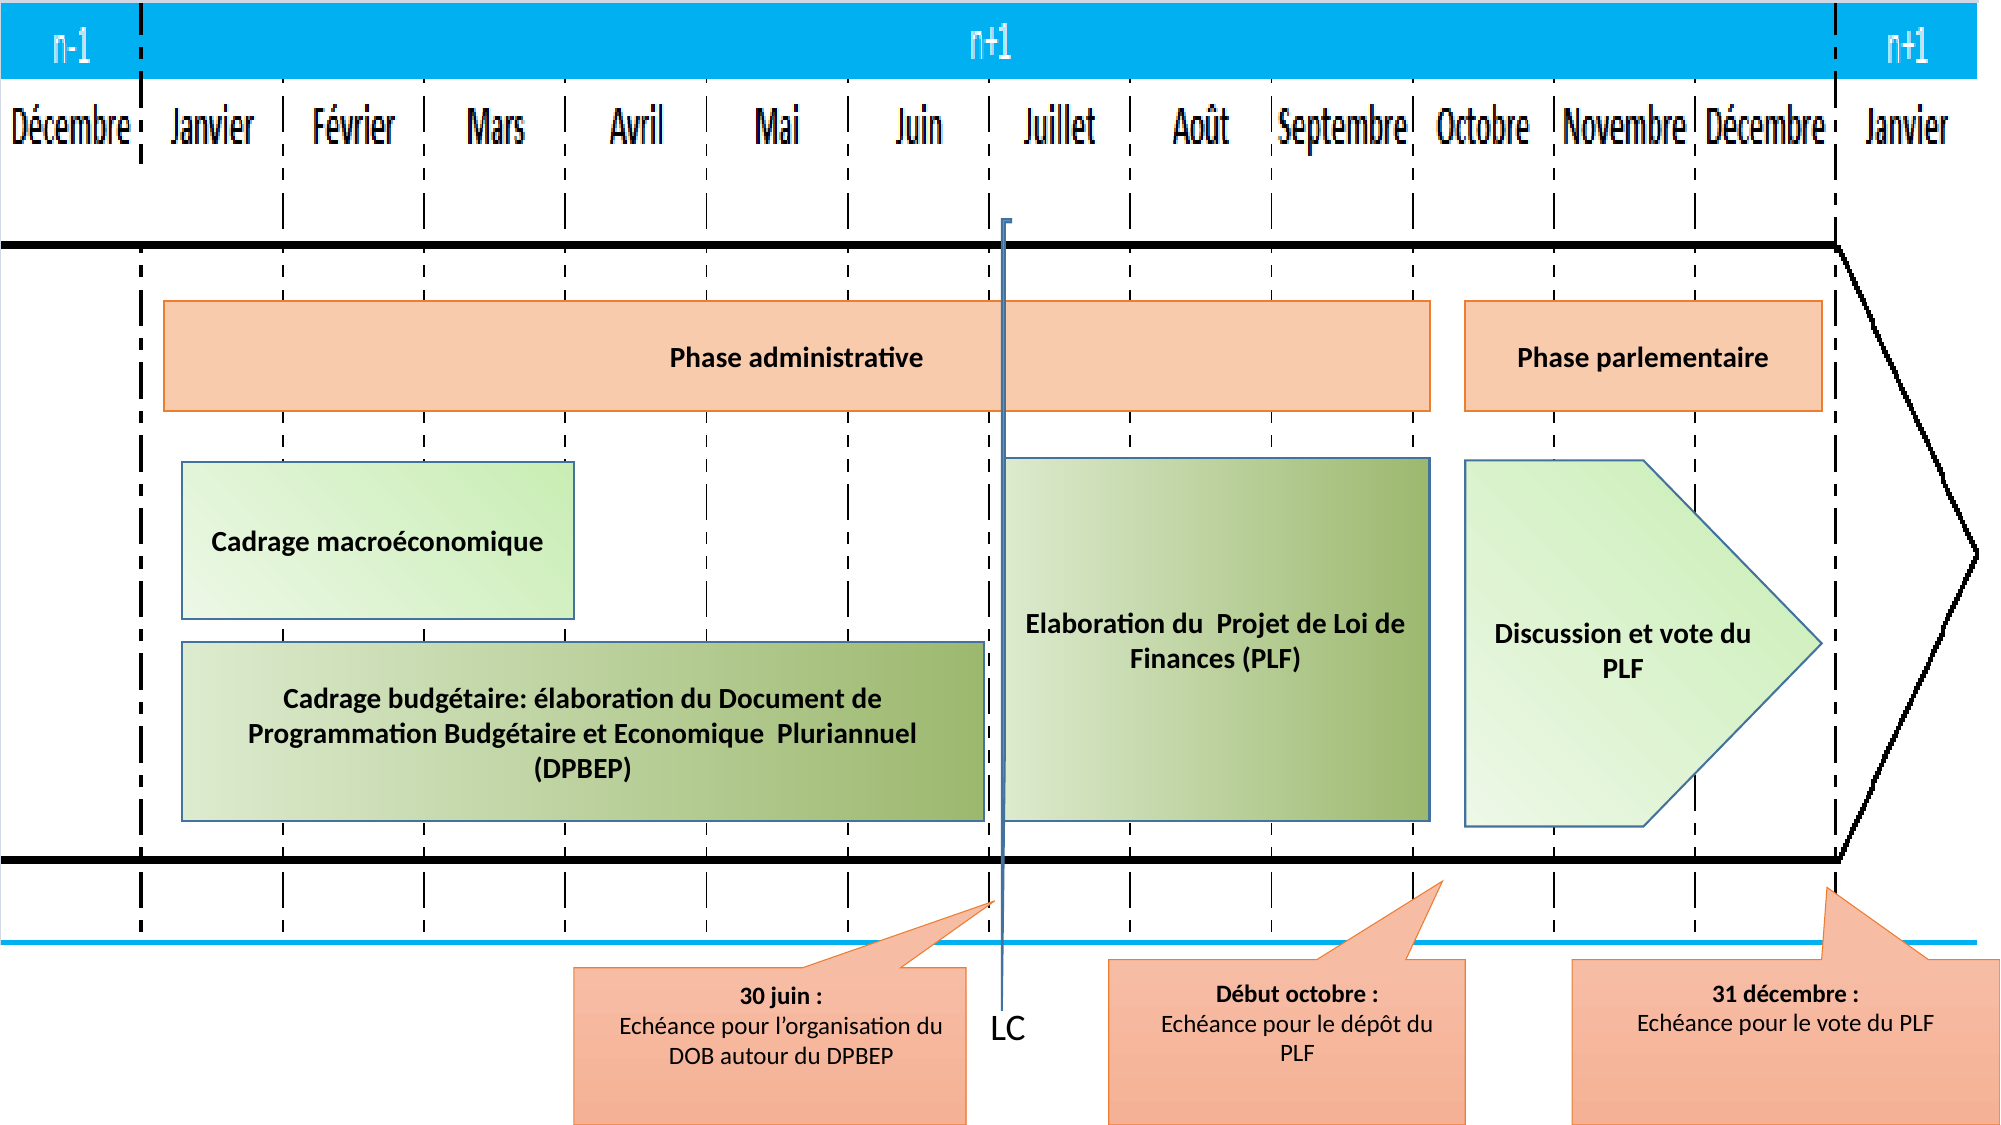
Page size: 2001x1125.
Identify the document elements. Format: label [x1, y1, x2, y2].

text_box [0, 0, 2000, 1125]
